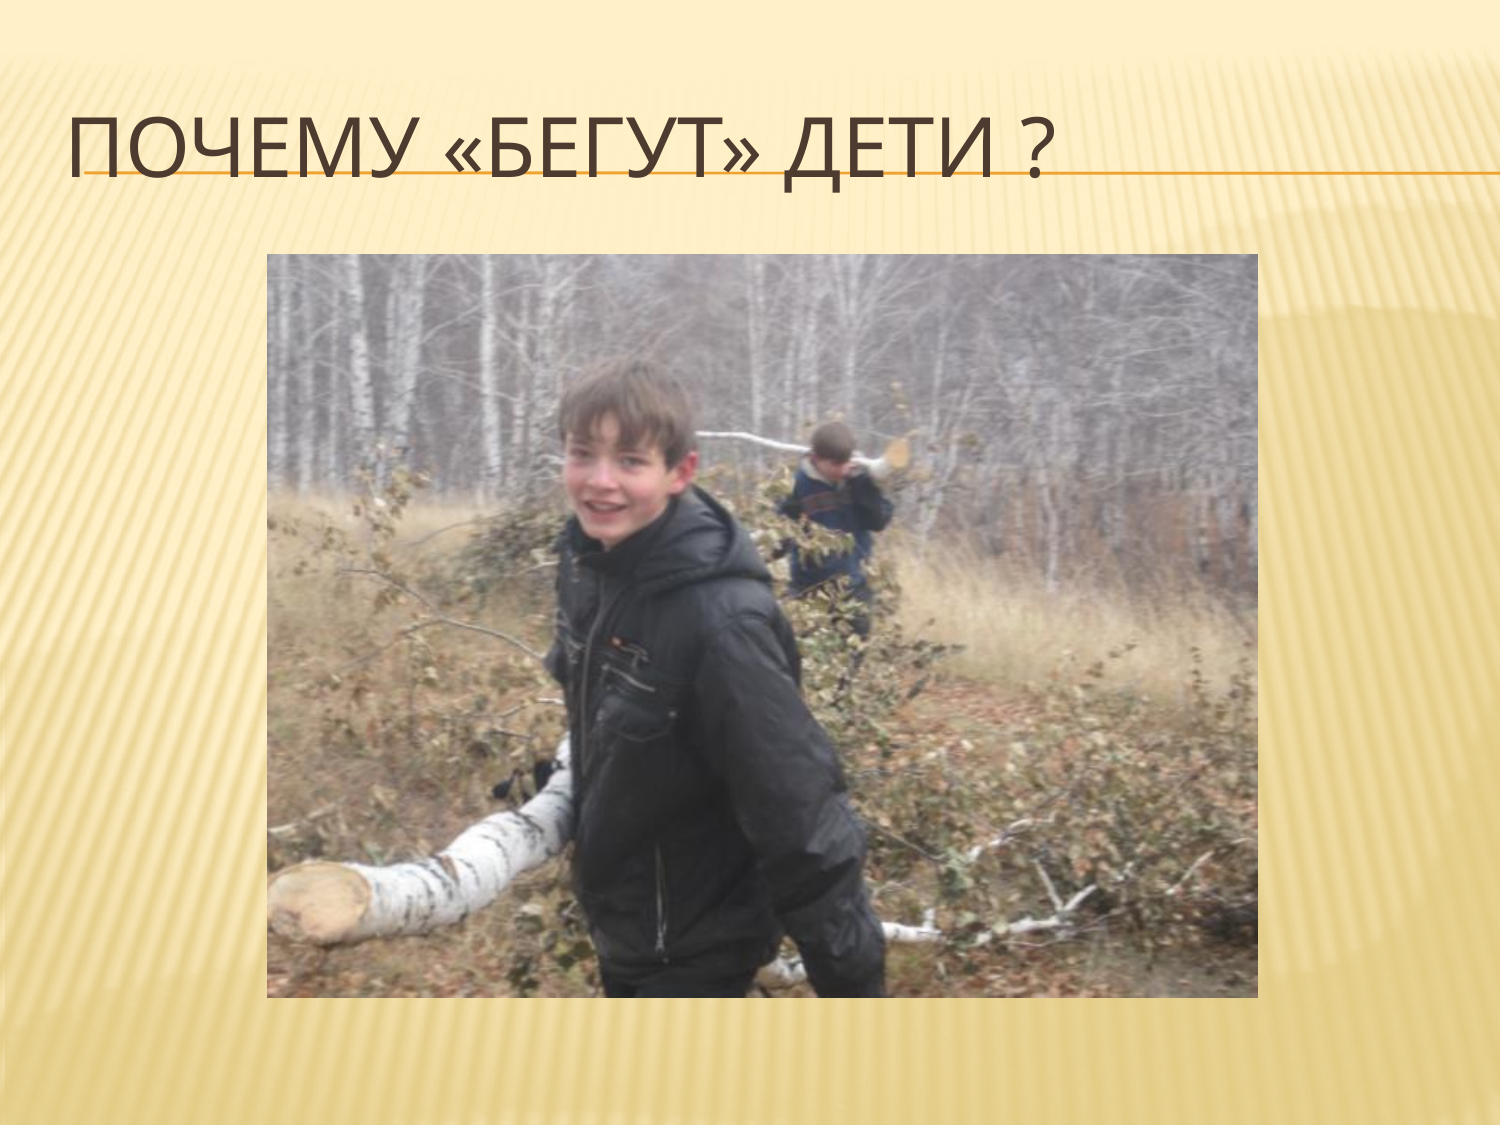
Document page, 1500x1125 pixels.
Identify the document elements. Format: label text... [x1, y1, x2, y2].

title Почему «Бегут» дети ? [50, 75, 1475, 213]
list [267, 254, 1258, 998]
